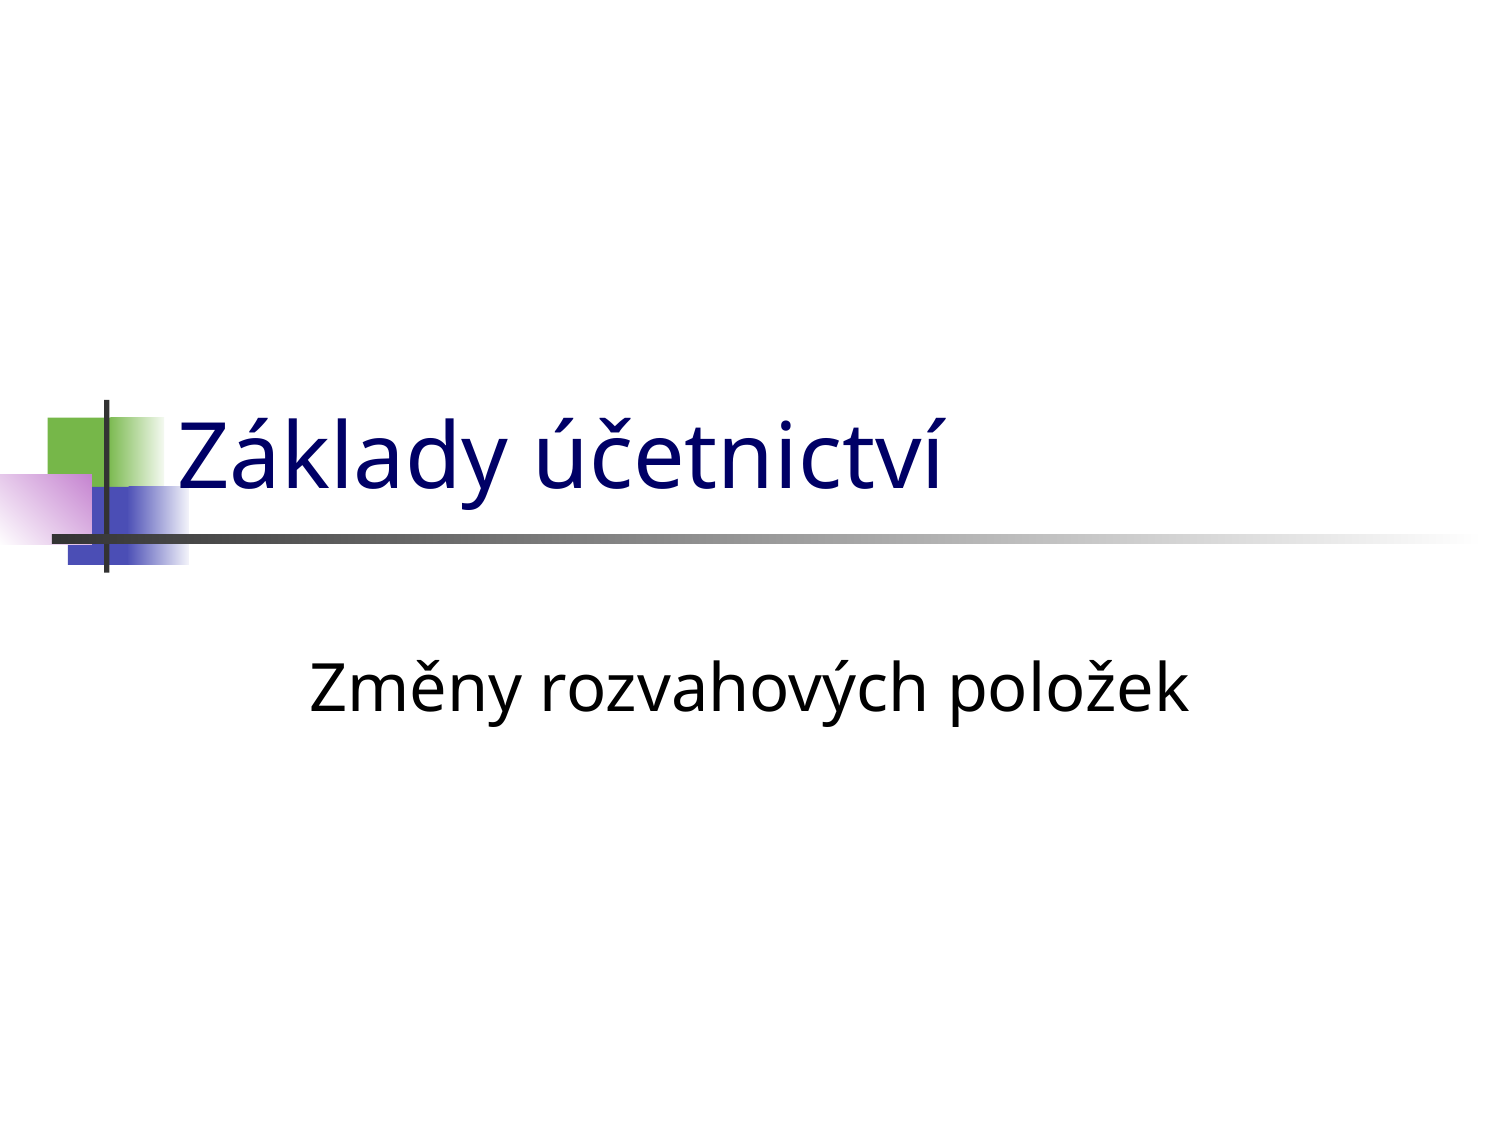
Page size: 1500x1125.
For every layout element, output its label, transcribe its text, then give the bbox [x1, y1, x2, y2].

subtitle Změny rozvahových položek [225, 637, 1275, 925]
title Základy účetnictví [162, 275, 1438, 515]
